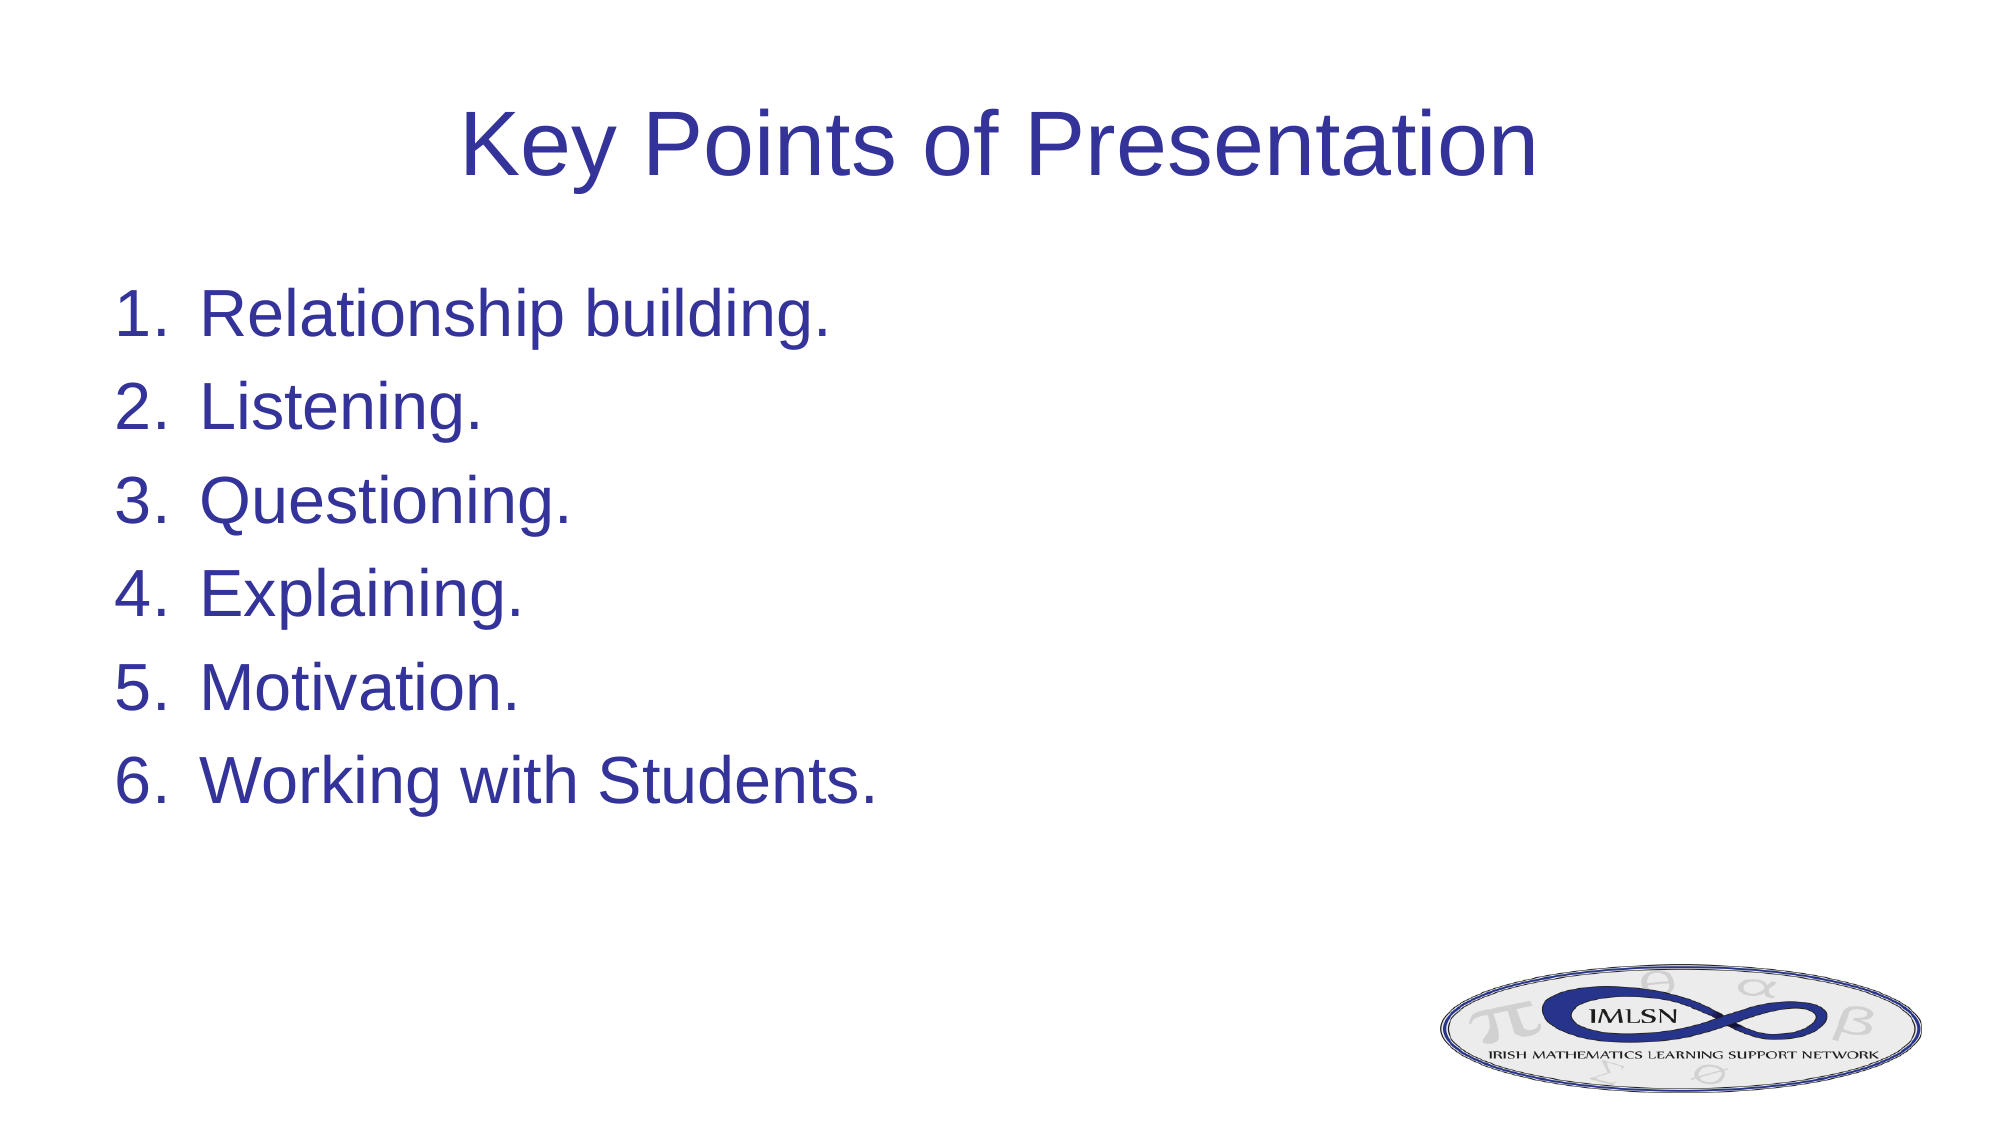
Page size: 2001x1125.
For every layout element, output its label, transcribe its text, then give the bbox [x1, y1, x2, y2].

list Relationship building. Listening. Questioning. Explaining. Motivation. Working with Students. [99, 262, 1900, 1005]
picture [1440, 964, 1922, 1093]
title Key Points of Presentation [99, 45, 1900, 233]
